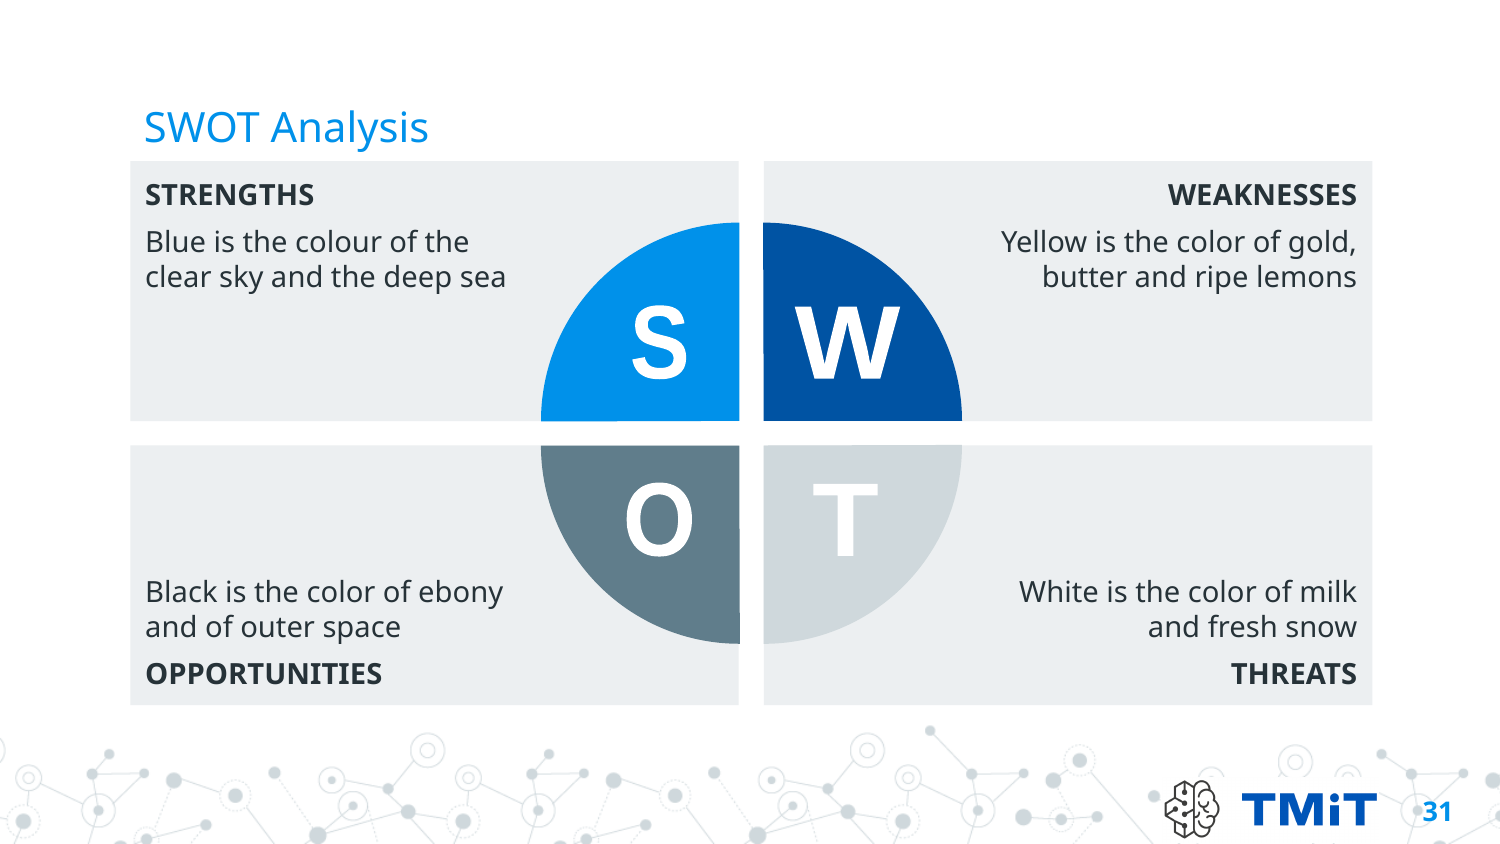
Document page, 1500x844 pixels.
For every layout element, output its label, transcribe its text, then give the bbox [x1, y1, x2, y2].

text_box WEAKNESSES Yellow is the color of gold, butter and ripe lemons [763, 161, 1373, 422]
text_box [763, 222, 963, 421]
text_box [541, 222, 740, 422]
title SWOT Analysis [128, 50, 1372, 166]
text_box [763, 444, 962, 644]
picture [0, 0, 1500, 844]
text_box Black is the color of ebony and of outer space OPPORTUNITIES [130, 445, 739, 706]
slide_number 31 [1378, 779, 1469, 844]
text_box White is the color of milk and fresh snow THREATS [763, 445, 1373, 706]
text_box STRENGTHS Blue is the colour of the clear sky and the deep sea [130, 161, 739, 422]
text_box [540, 445, 740, 644]
